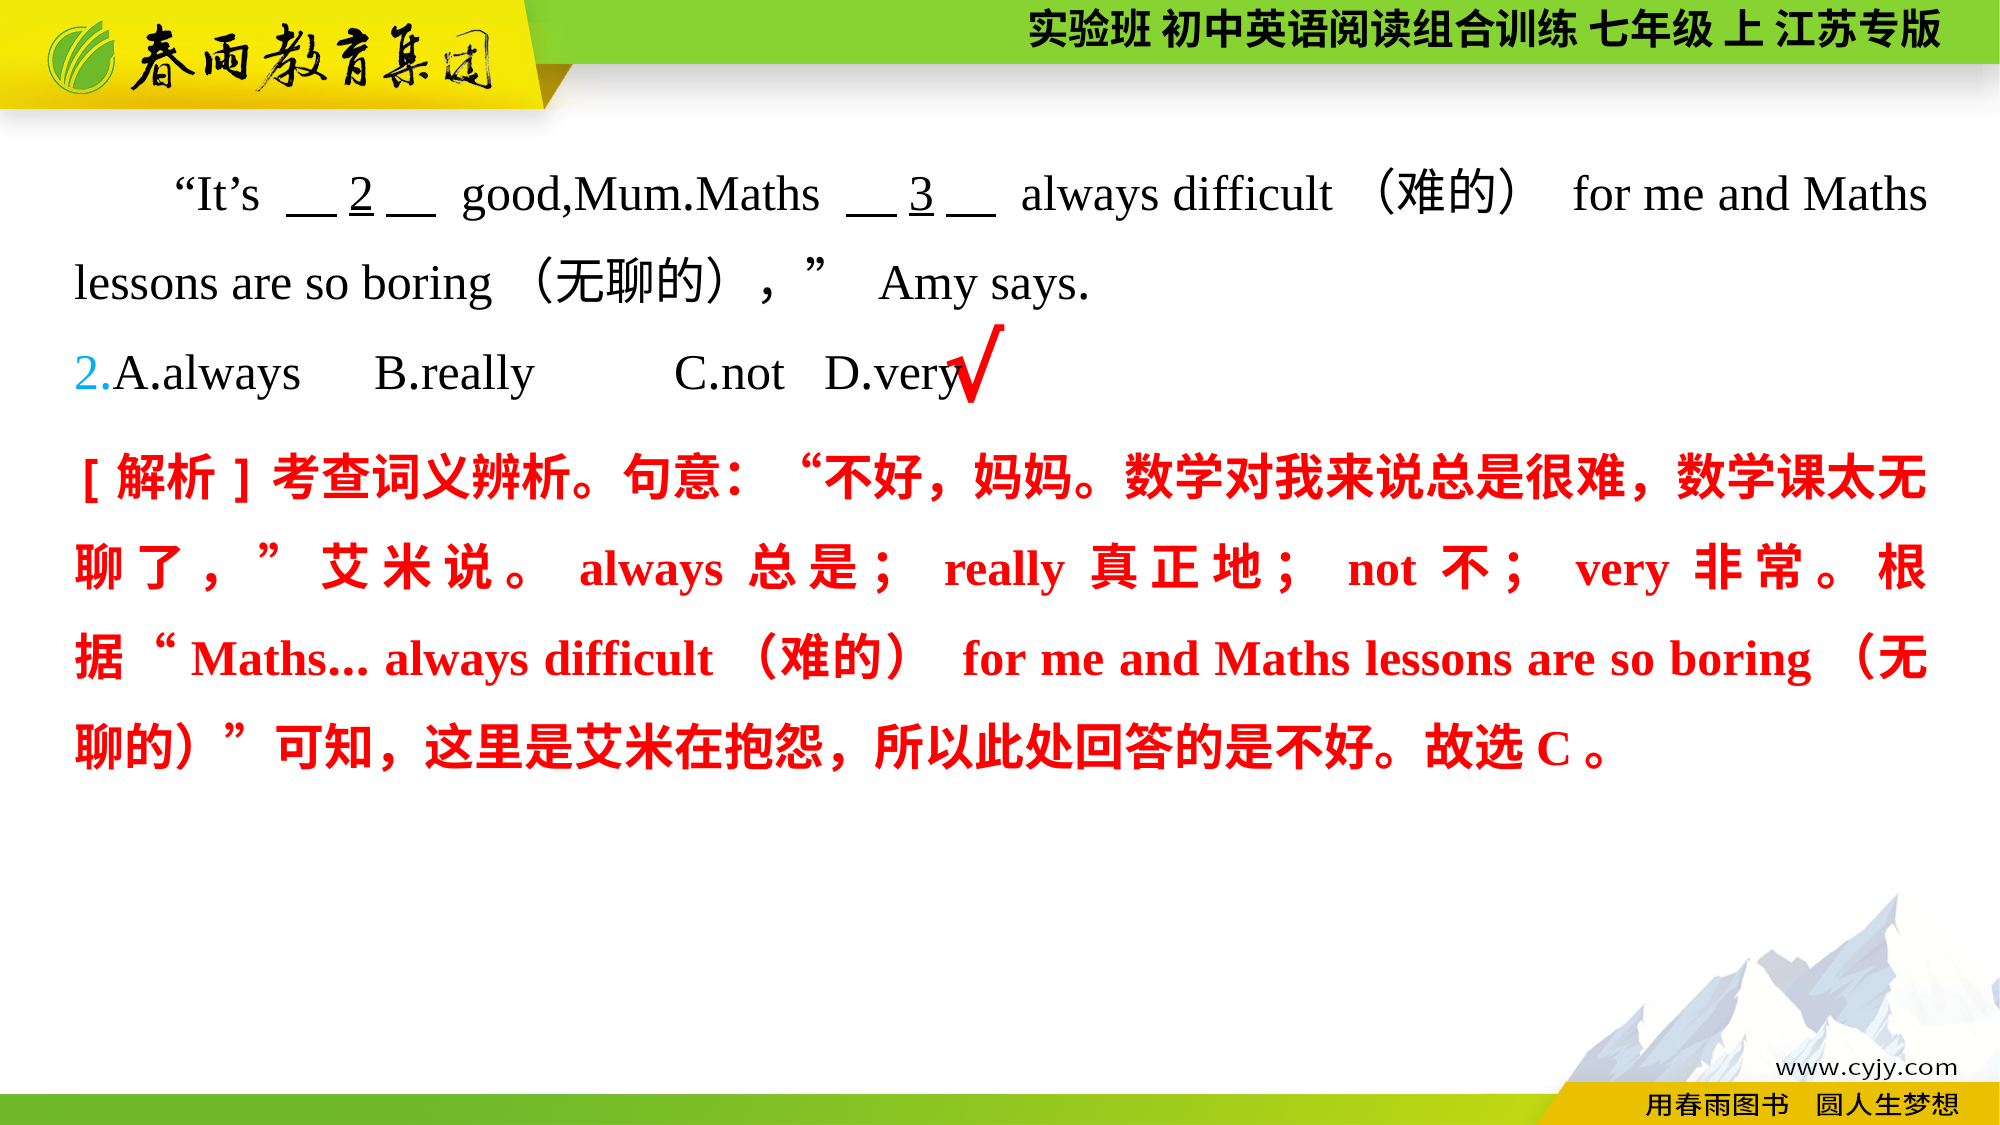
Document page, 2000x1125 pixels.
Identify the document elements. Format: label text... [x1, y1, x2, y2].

list “It’s 2 good,Mum.Maths 3 always difficult（难的） for me and Maths lessons are so boring（无聊的），” Amy says. 2.A.always B.really C.not D.very [59, 122, 1944, 408]
picture [0, 0, 2000, 1125]
text_box [解析]考查词义辨析。句意：“不好，妈妈。数学对我来说总是很难，数学课太无聊了，”艾米说。always总是；really真正地；not不；very非常。根据“Maths... always difficult（难的） for me and Maths lessons are so boring（无聊的）”可知，这里是艾米在抱怨，所以此处回答的是不好。故选C。 [59, 408, 1944, 784]
